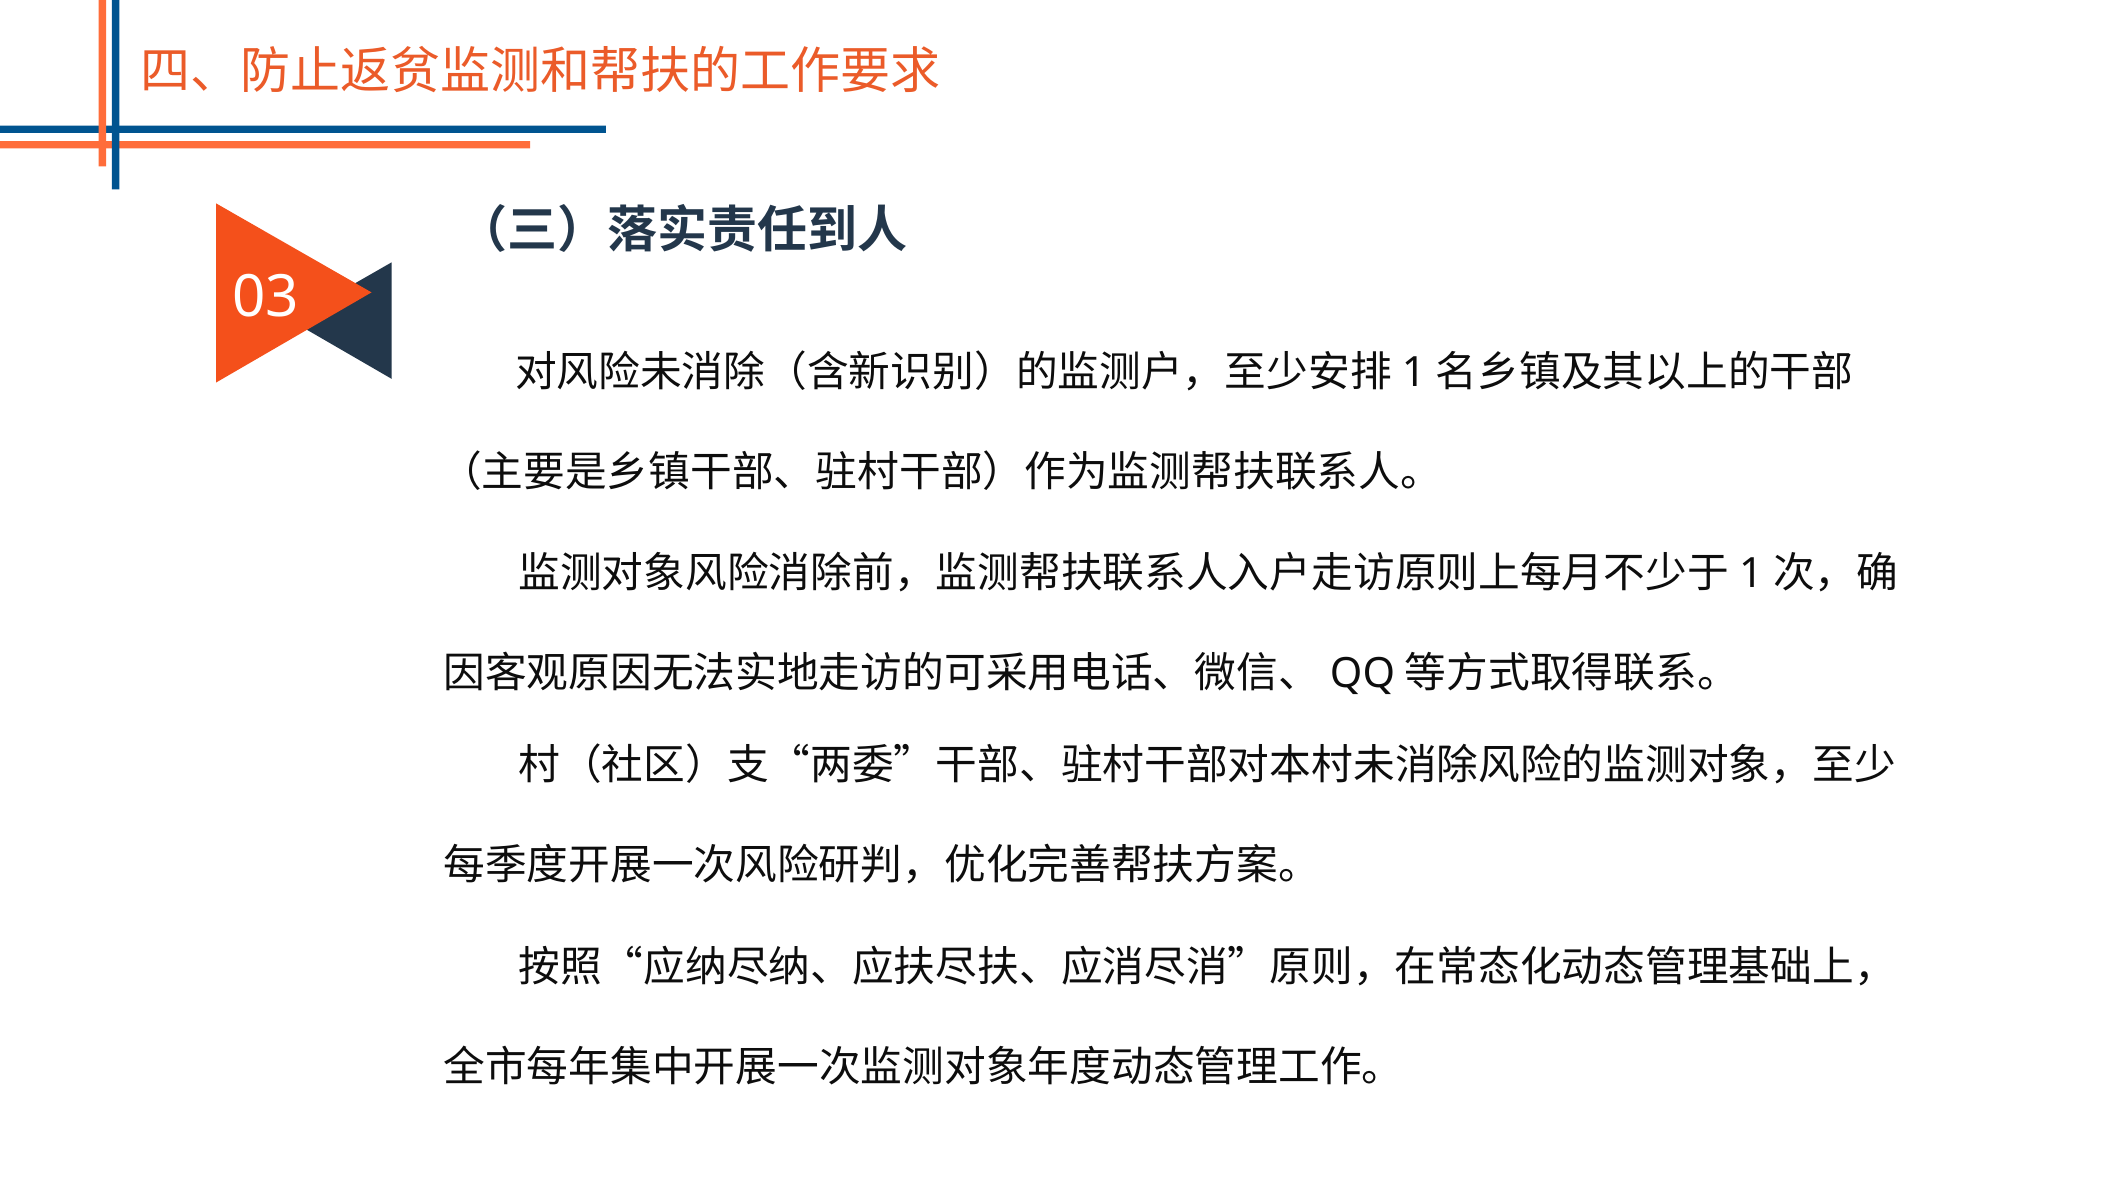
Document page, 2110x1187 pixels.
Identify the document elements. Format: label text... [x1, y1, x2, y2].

text_box 按照“应纳尽纳、应扶尽扶、应消尽消”原则，在常态化动态管理基础上，全市每年集中开展一次监测对象年度动态管理工作。 [428, 882, 1929, 1097]
text_box 03 [216, 203, 372, 383]
text_box 监测对象风险消除前，监测帮扶联系人入户走访原则上每月不少于1次，确因客观原因无法实地走访的可采用电话、微信、QQ等方式取得联系。 [428, 488, 1929, 680]
text_box 村（社区）支“两委”干部、驻村干部对本村未消除风险的监测对象，至少每季度开展一次风险研判，优化完善帮扶方案。 [428, 680, 1929, 882]
text_box [307, 262, 392, 379]
text_box 对风险未消除（含新识别）的监测户，至少安排1名乡镇及其以上的干部（主要是乡镇干部、驻村干部）作为监测帮扶联系人。 [425, 287, 1926, 602]
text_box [0, 0, 1457, 190]
text_box （三）落实责任到人 [442, 190, 1142, 265]
